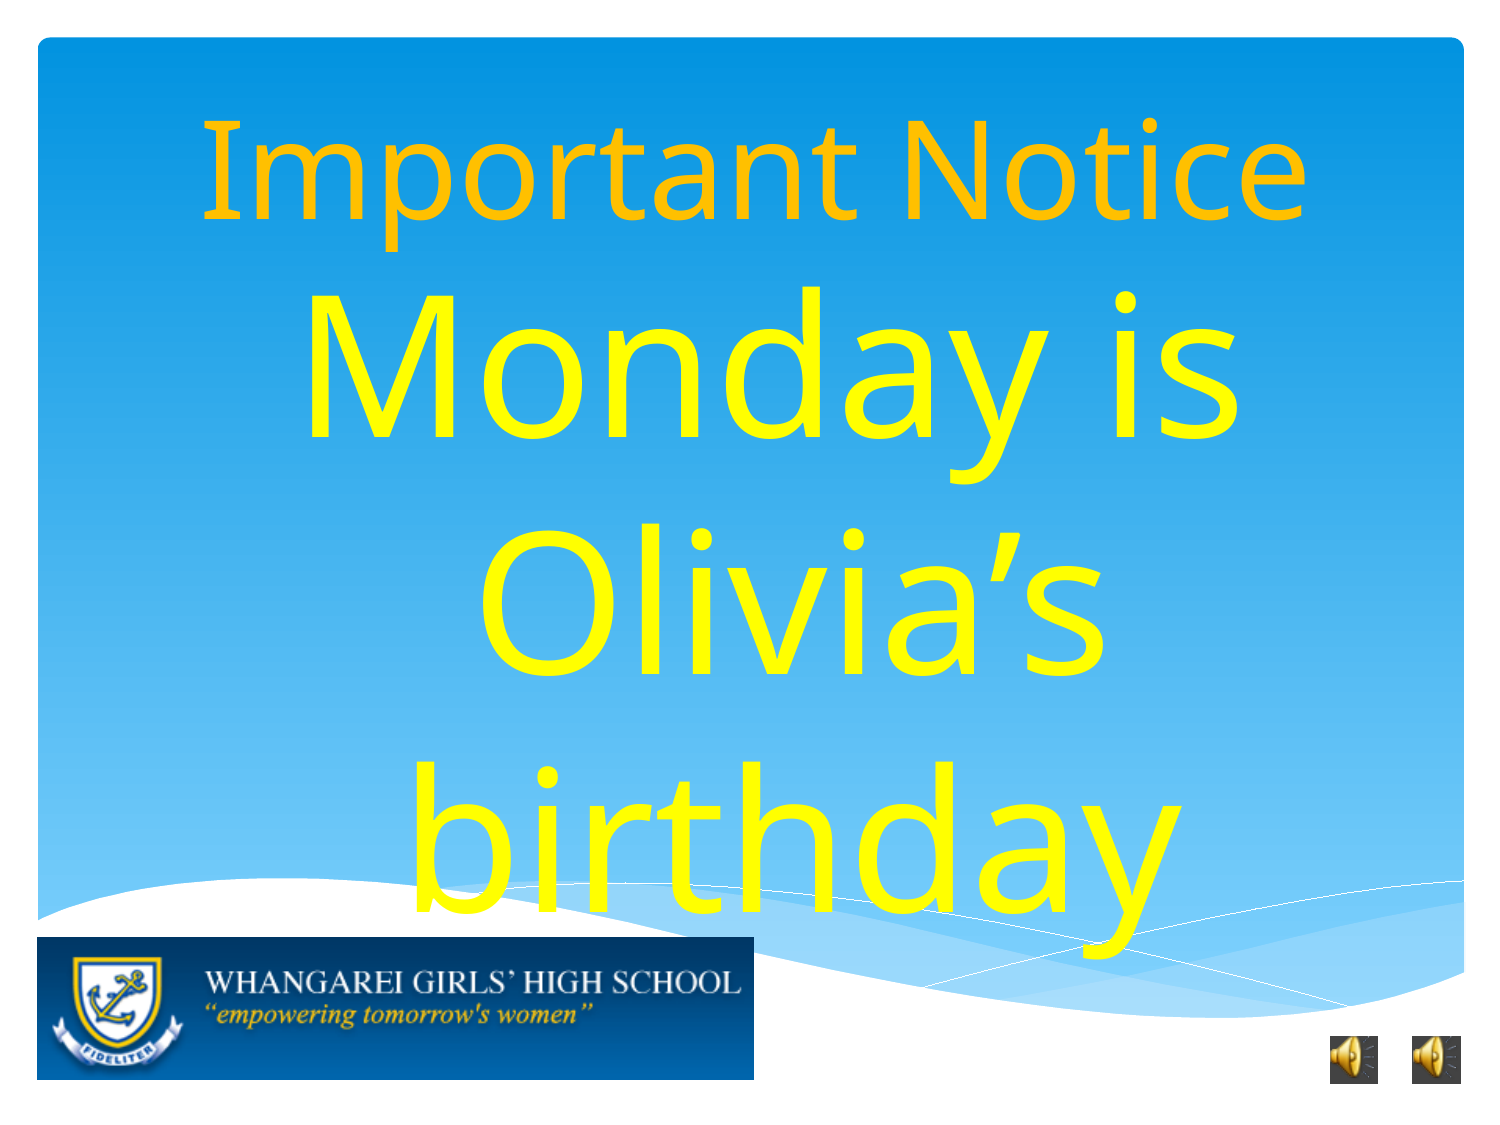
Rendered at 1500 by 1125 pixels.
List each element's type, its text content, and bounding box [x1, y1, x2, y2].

picture [37, 937, 754, 1080]
picture [1328, 1034, 1380, 1086]
text_box Monday is Olivia’s birthday [149, 231, 1391, 963]
picture [1411, 1034, 1462, 1086]
text_box Important Notice [149, 37, 1362, 255]
